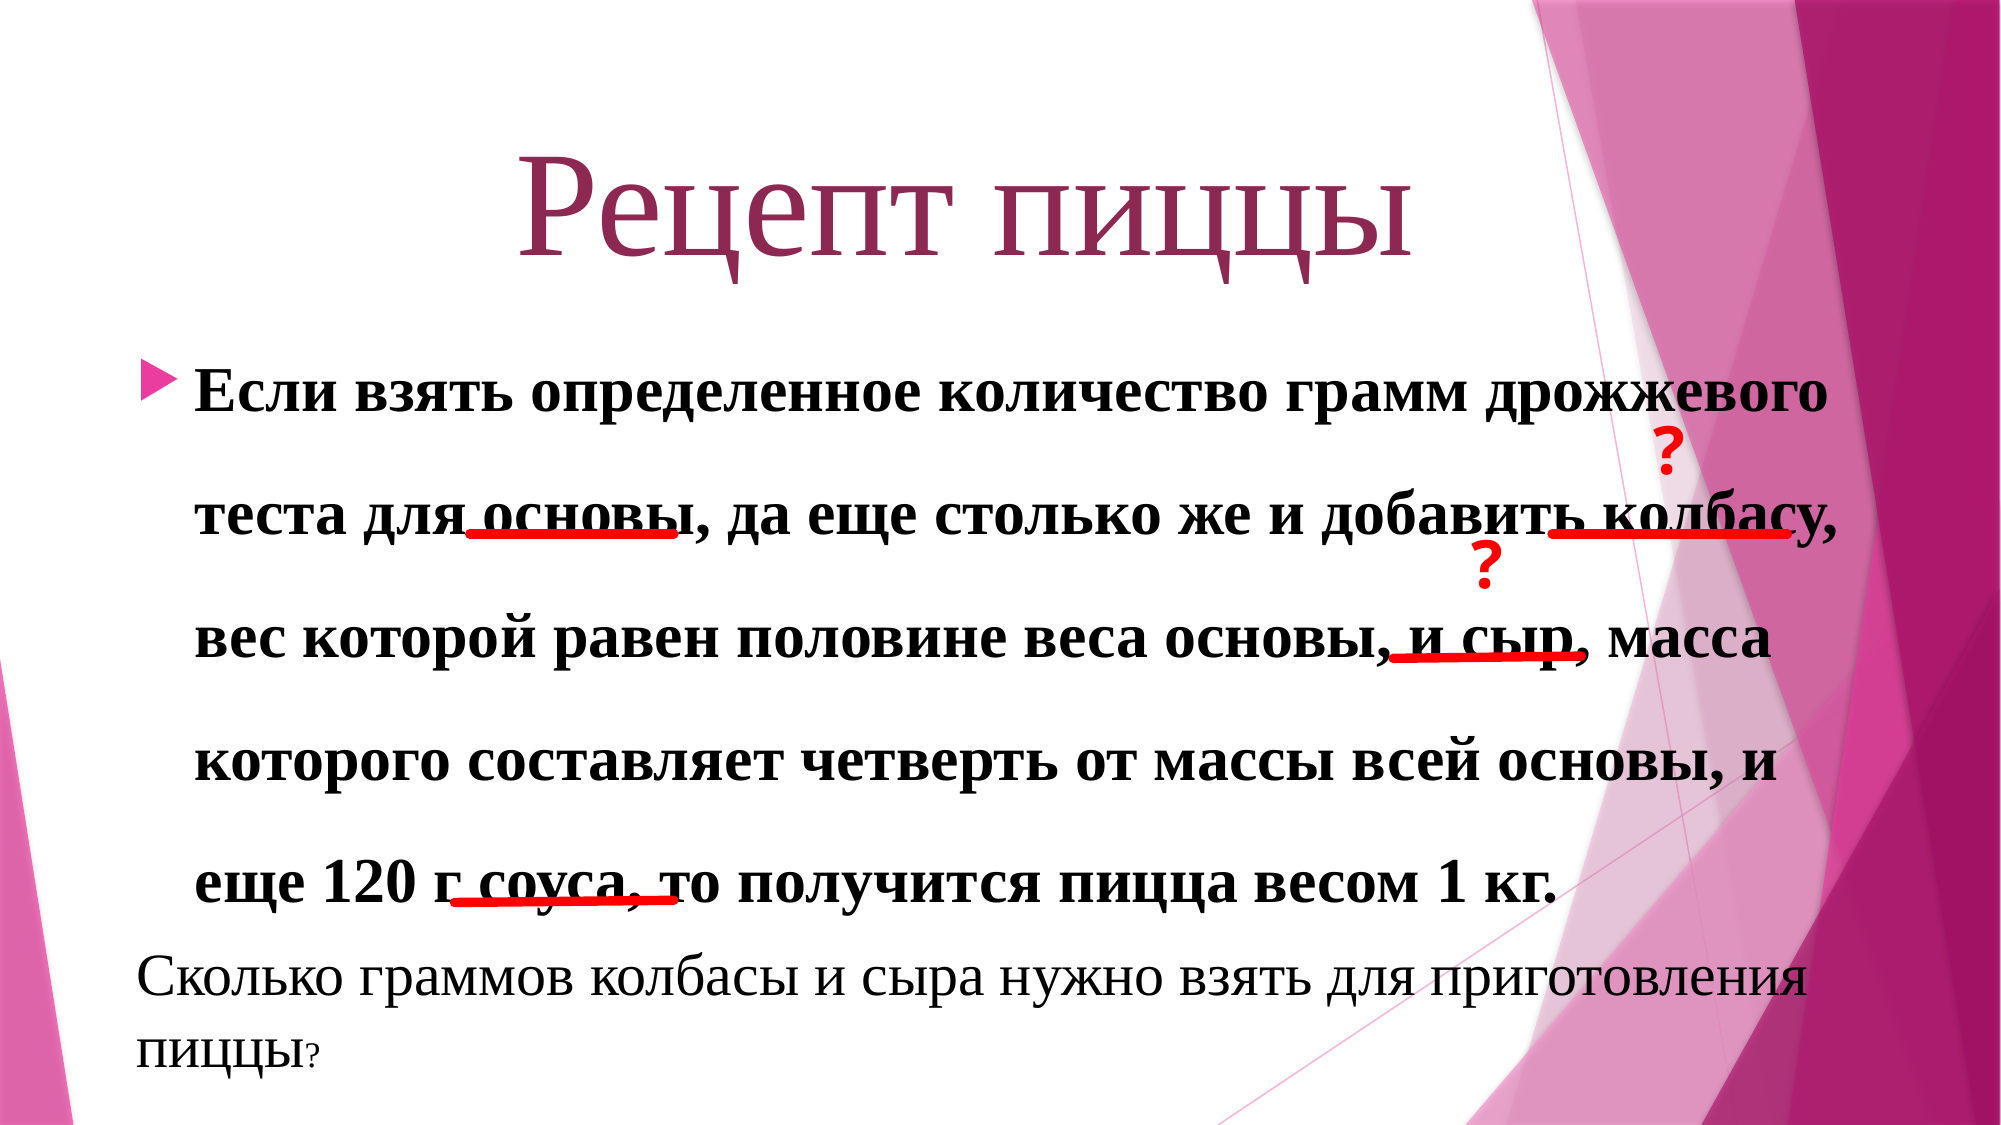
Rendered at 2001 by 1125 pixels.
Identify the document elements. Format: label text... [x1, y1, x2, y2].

list Если взять определенное количество грамм дрожжевого теста для основы, да еще столько же и добавить колбасу, вес которой равен половине веса основы, и сыр, масса которого составляет четверть от массы всей основы, и еще 120 г соуса, то получится пицца весом 1 кг. Сколько граммов колбасы и сыра нужно взять для приготовления пиццы? [121, 294, 1879, 1098]
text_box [453, 899, 675, 903]
text_box ? [1456, 514, 1518, 610]
text_box ? [1639, 400, 1701, 496]
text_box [1392, 655, 1582, 659]
title Рецепт пиццы [259, 97, 1671, 294]
